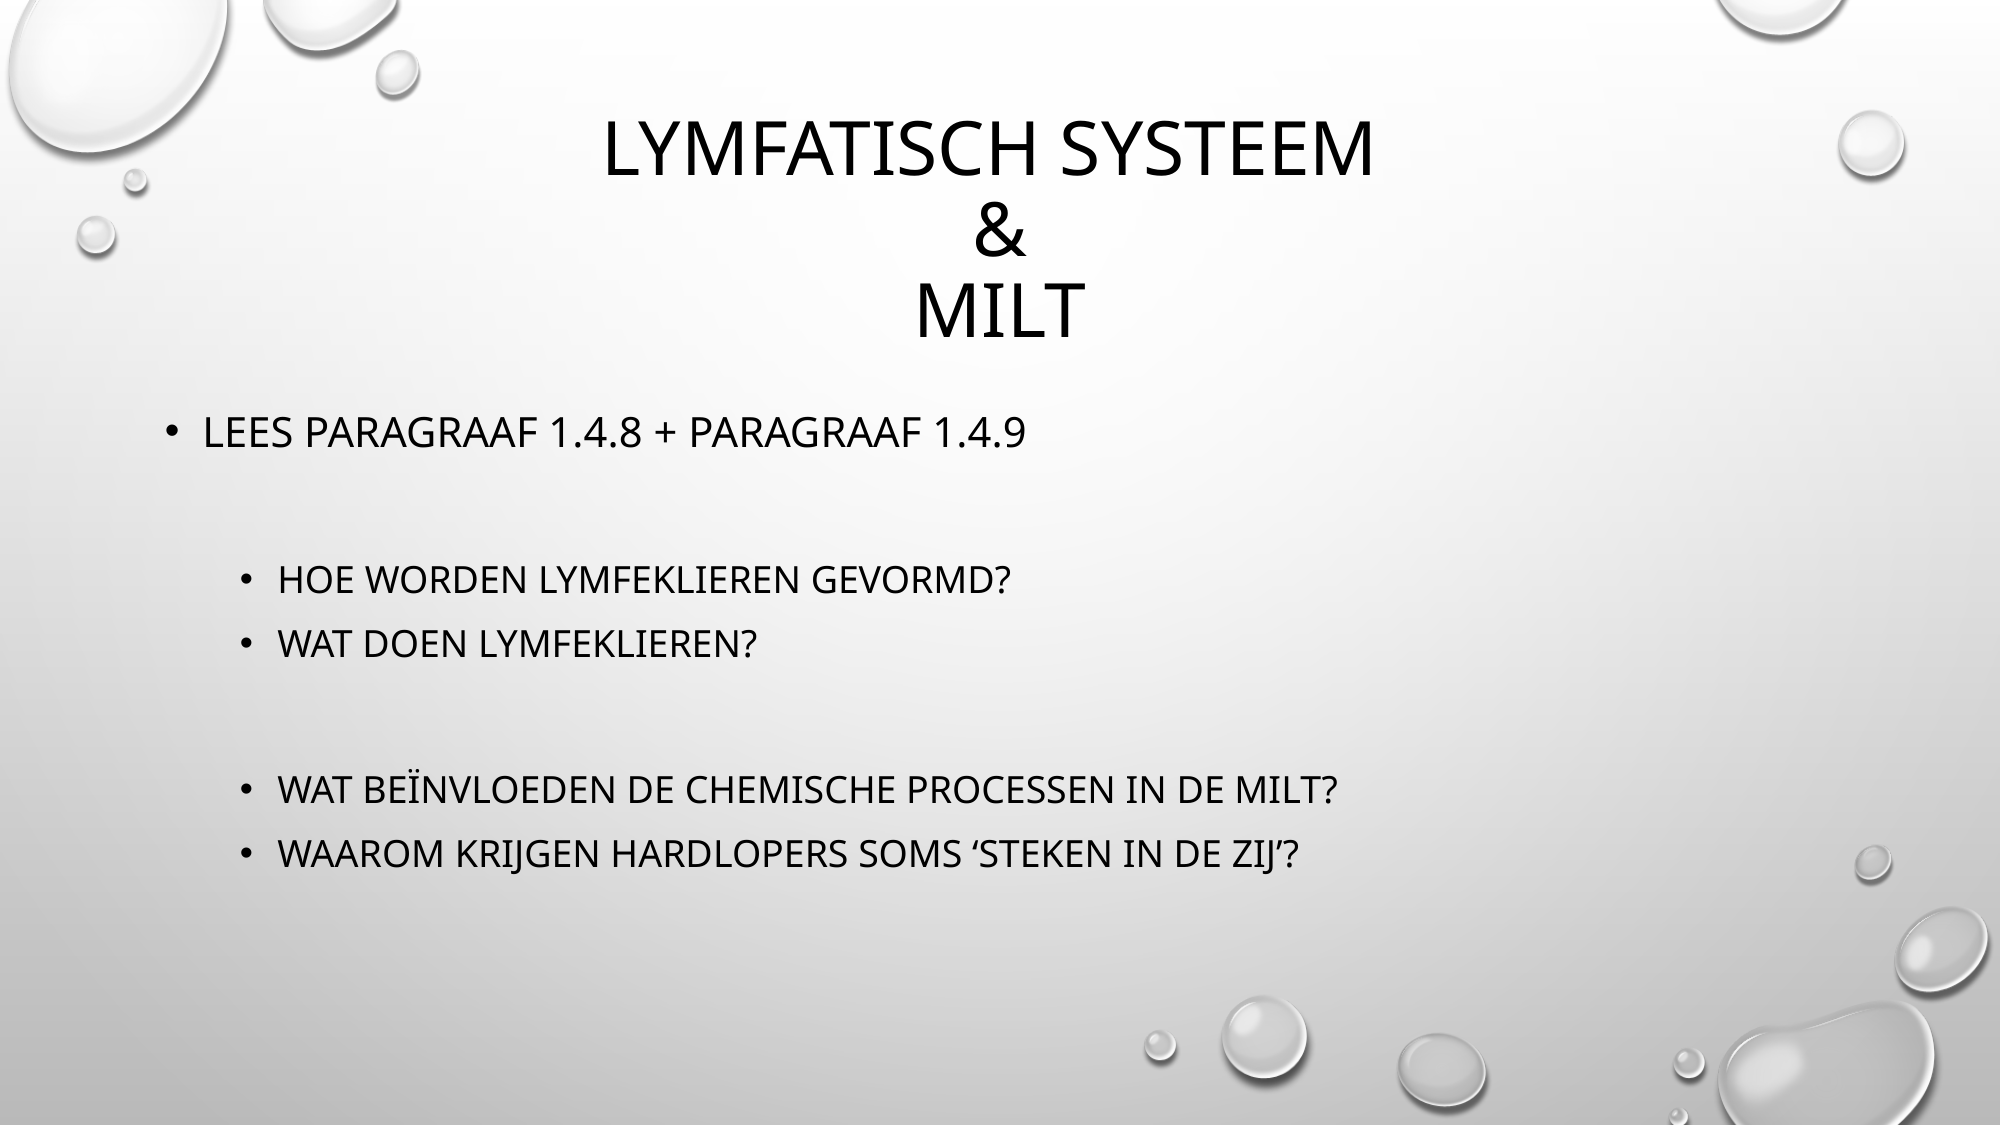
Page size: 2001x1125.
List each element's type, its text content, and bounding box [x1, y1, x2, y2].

list Lees paragraaf 1.4.8 + paragraaf 1.4.9 Hoe worden lymfeklieren gevormd? Wat doen lymfeklieren? Wat beïnvloeden de chemische processen in de milt? Waarom krijgen hardlopers soms ‘steken in de zij’? [149, 388, 1850, 950]
picture [0, 0, 2000, 1125]
title Lymfatisch systeem & milt [149, 101, 1851, 364]
